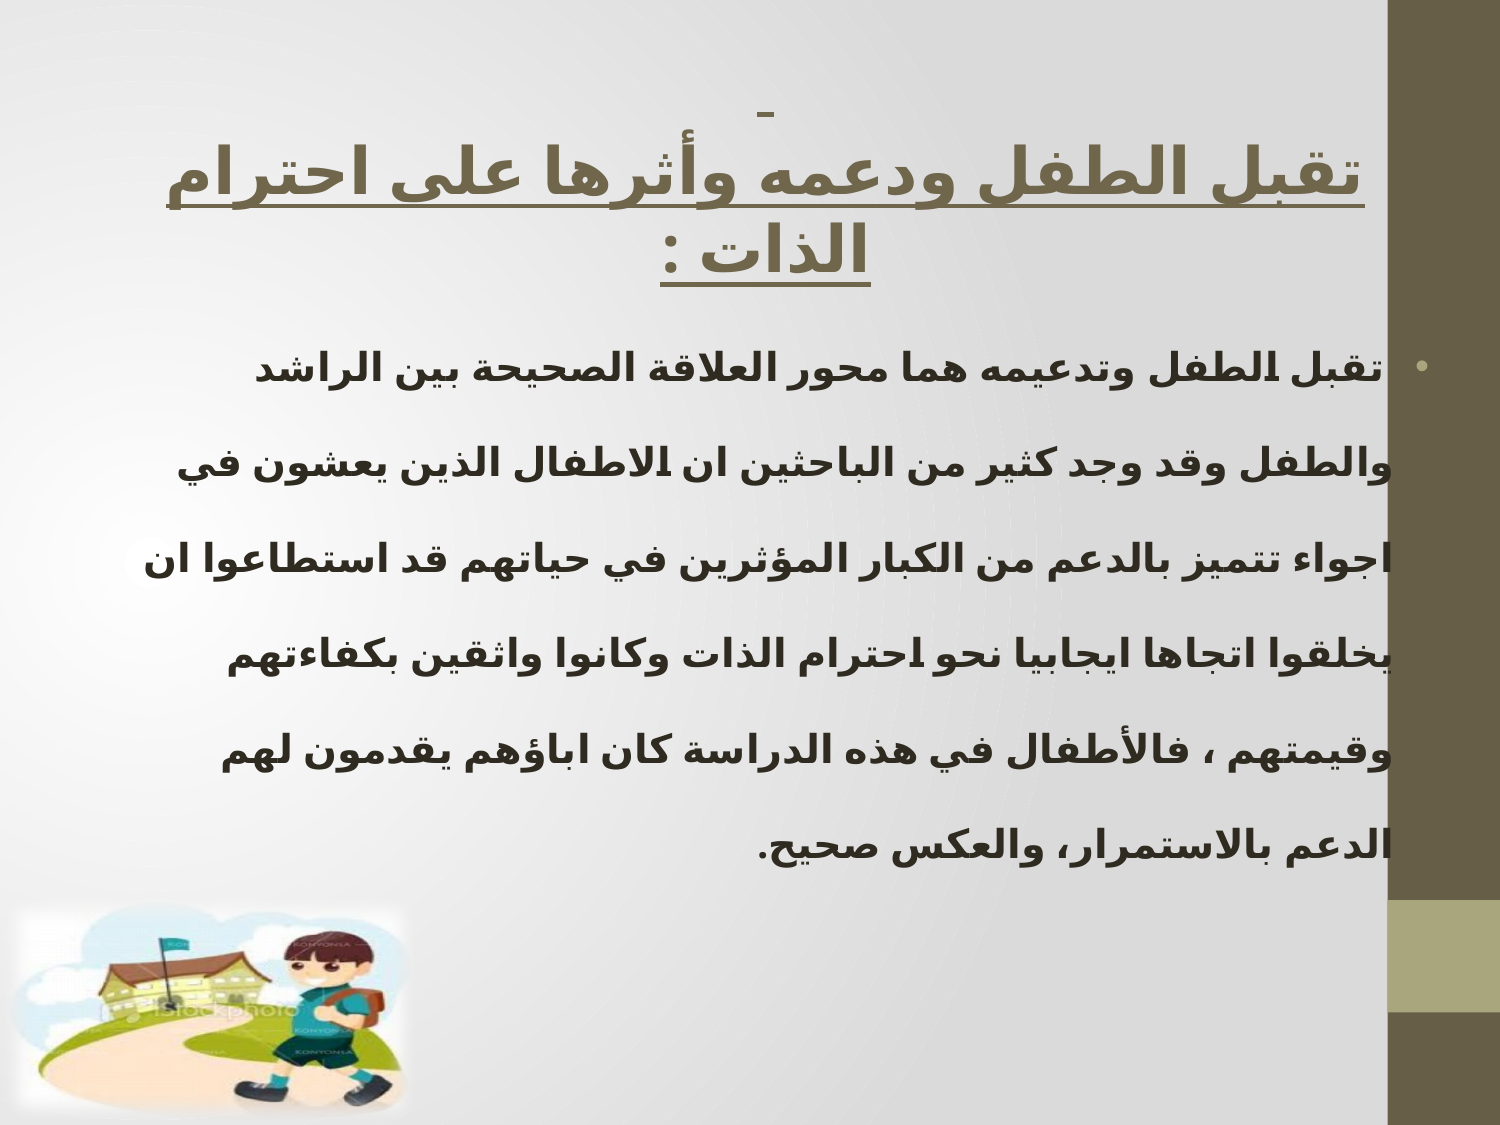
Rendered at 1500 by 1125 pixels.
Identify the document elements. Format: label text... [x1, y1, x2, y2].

picture [0, 892, 420, 1125]
list تقبل الطفل ودعمه وأثرها على احترام الذات : تقبل الطفل وتدعيمه هما محور العلاقة الصحيحة بين الراشد والطفل وقد وجد كثير من الباحثين ان الاطفال الذين يعشون في اجواء تتميز بالدعم من الكبار المؤثرين في حياتهم قد استطاعوا ان يخلقوا اتجاها ايجابيا نحو احترام الذات وكانوا واثقين بكفاءتهم وقيمتهم ، فالأطفال في هذه الدراسة كان اباؤهم يقدمون لهم الدعم بالاستمرار، والعكس صحيح. [88, 30, 1459, 988]
